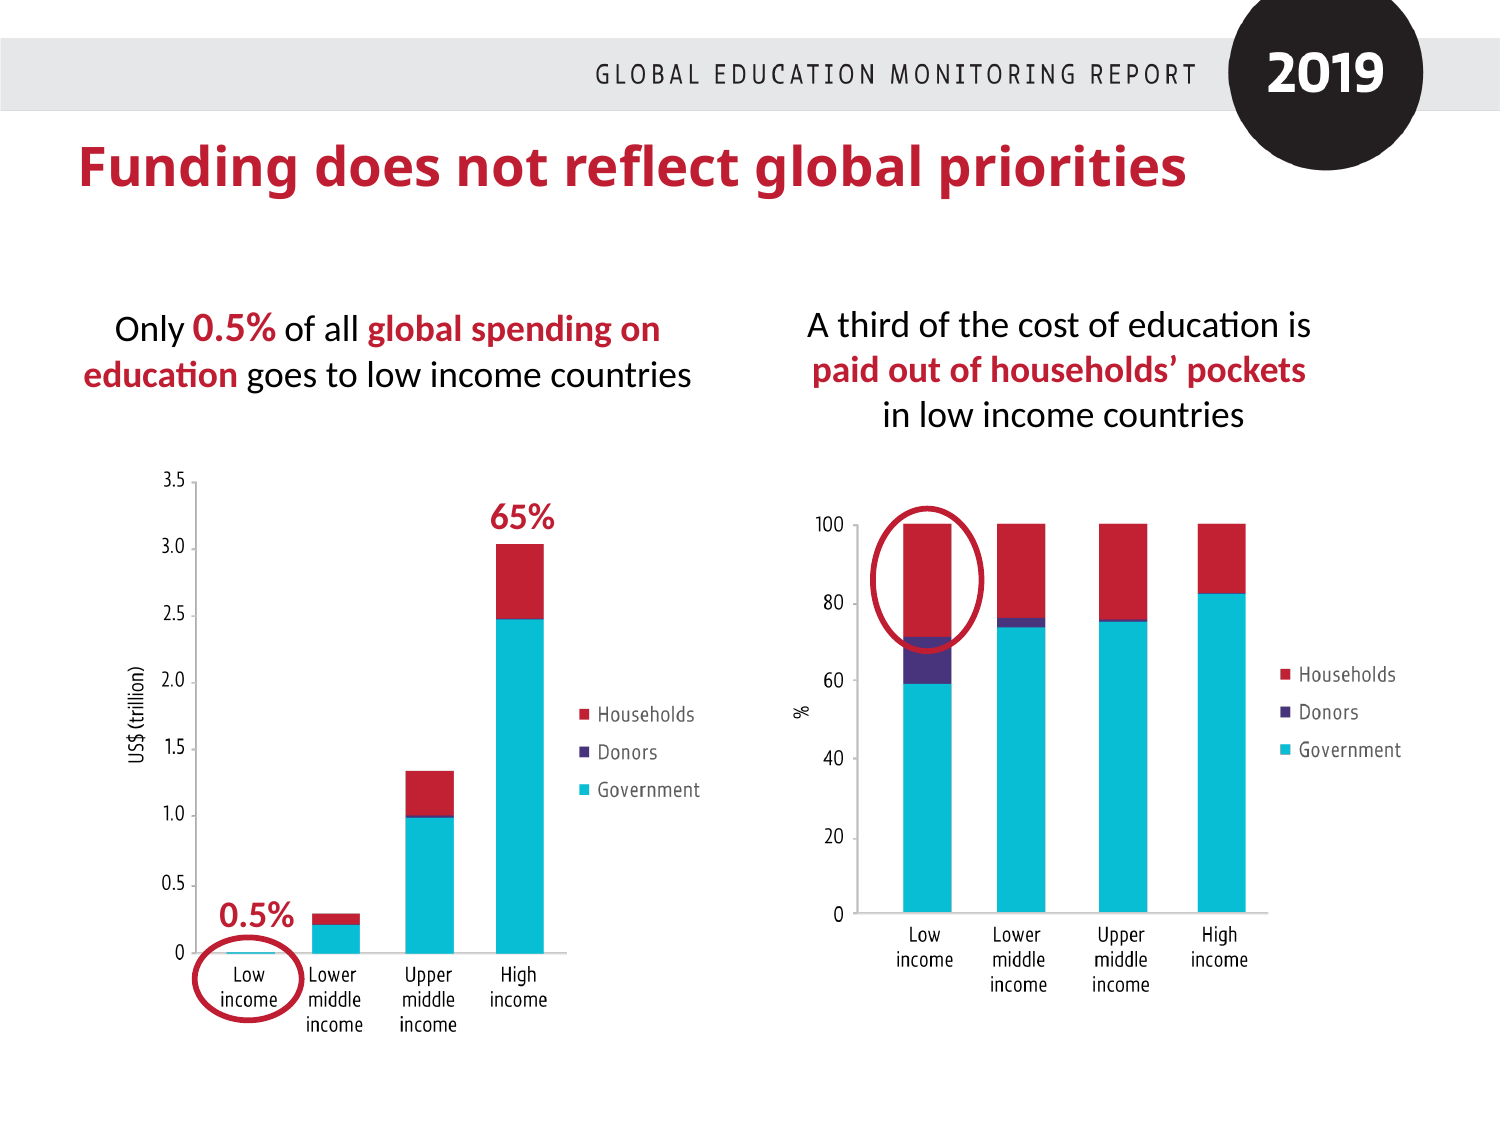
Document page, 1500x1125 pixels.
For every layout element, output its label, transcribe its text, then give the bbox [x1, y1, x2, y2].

picture [790, 513, 1402, 997]
text_box A third of the cost of education is paid out of households’ pockets in low income countries [785, 292, 1342, 442]
text_box Funding does not reflect global priorities [62, 131, 1342, 238]
text_box [906, 507, 949, 513]
text_box Only 0.5% of all global spending on education goes to low income countries [66, 292, 710, 403]
picture [0, 0, 1500, 186]
picture [125, 468, 701, 1037]
